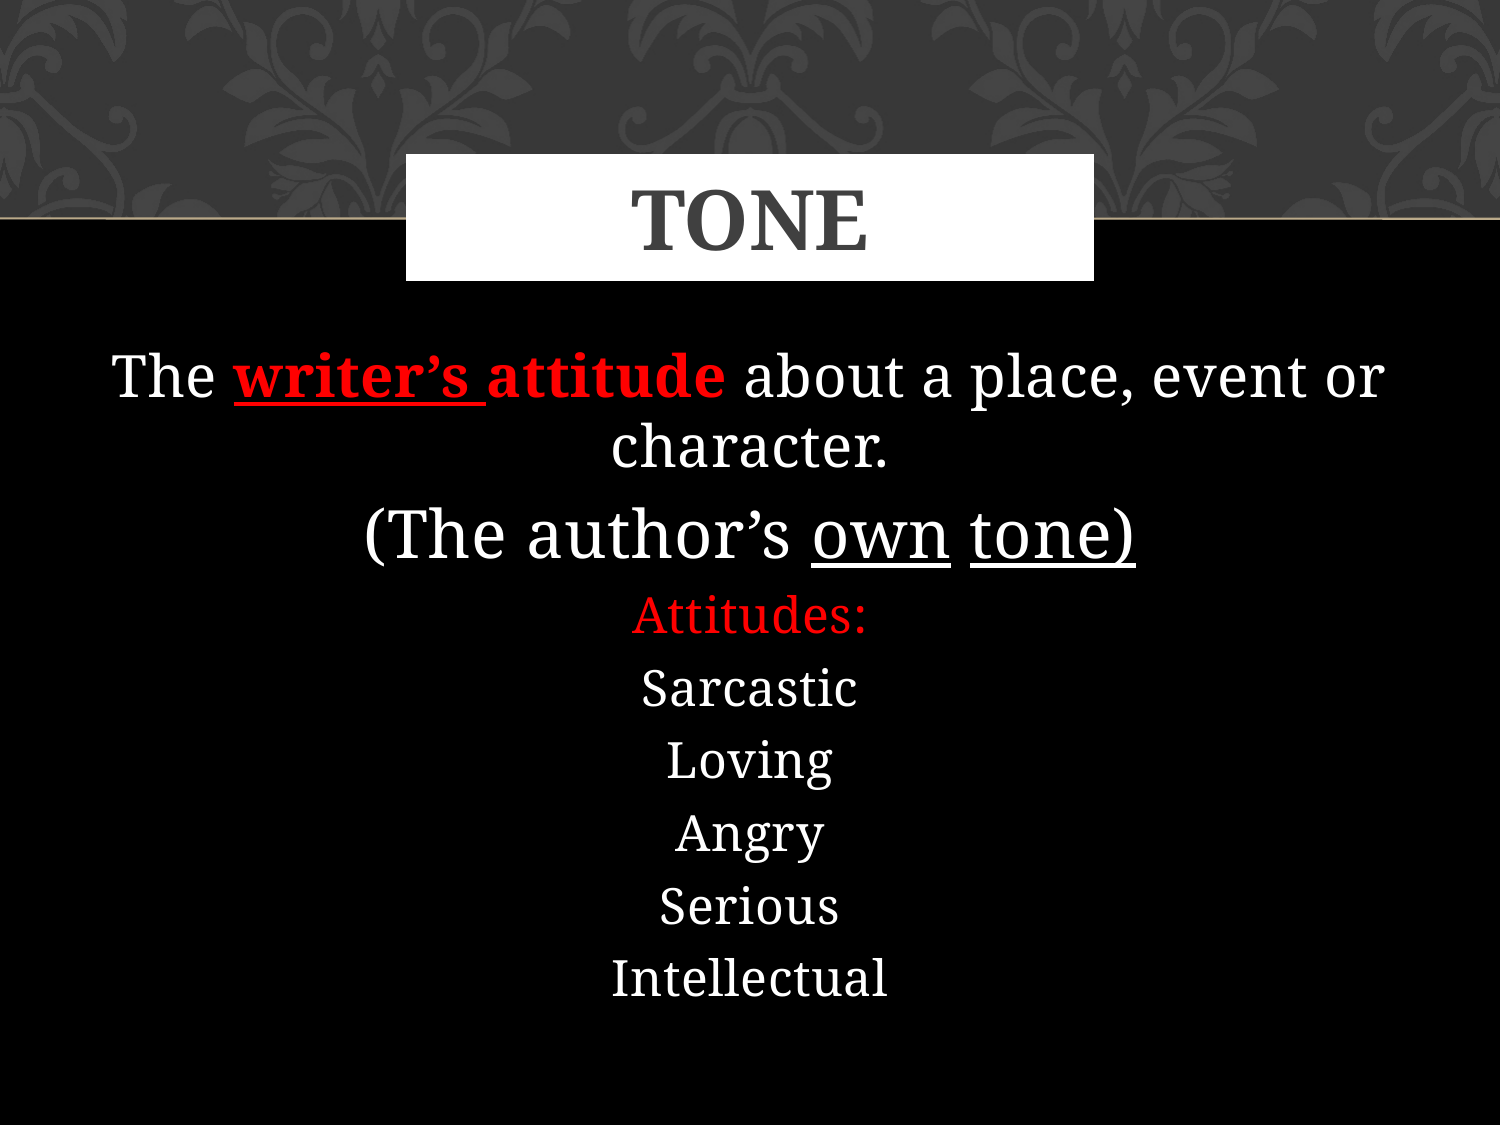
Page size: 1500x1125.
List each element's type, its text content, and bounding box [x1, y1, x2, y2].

title TONE [406, 154, 1094, 281]
list The writer’s attitude about a place, event or character. (The author’s own tone) Attitudes: Sarcastic Loving Angry Serious Intellectual [75, 331, 1425, 1000]
